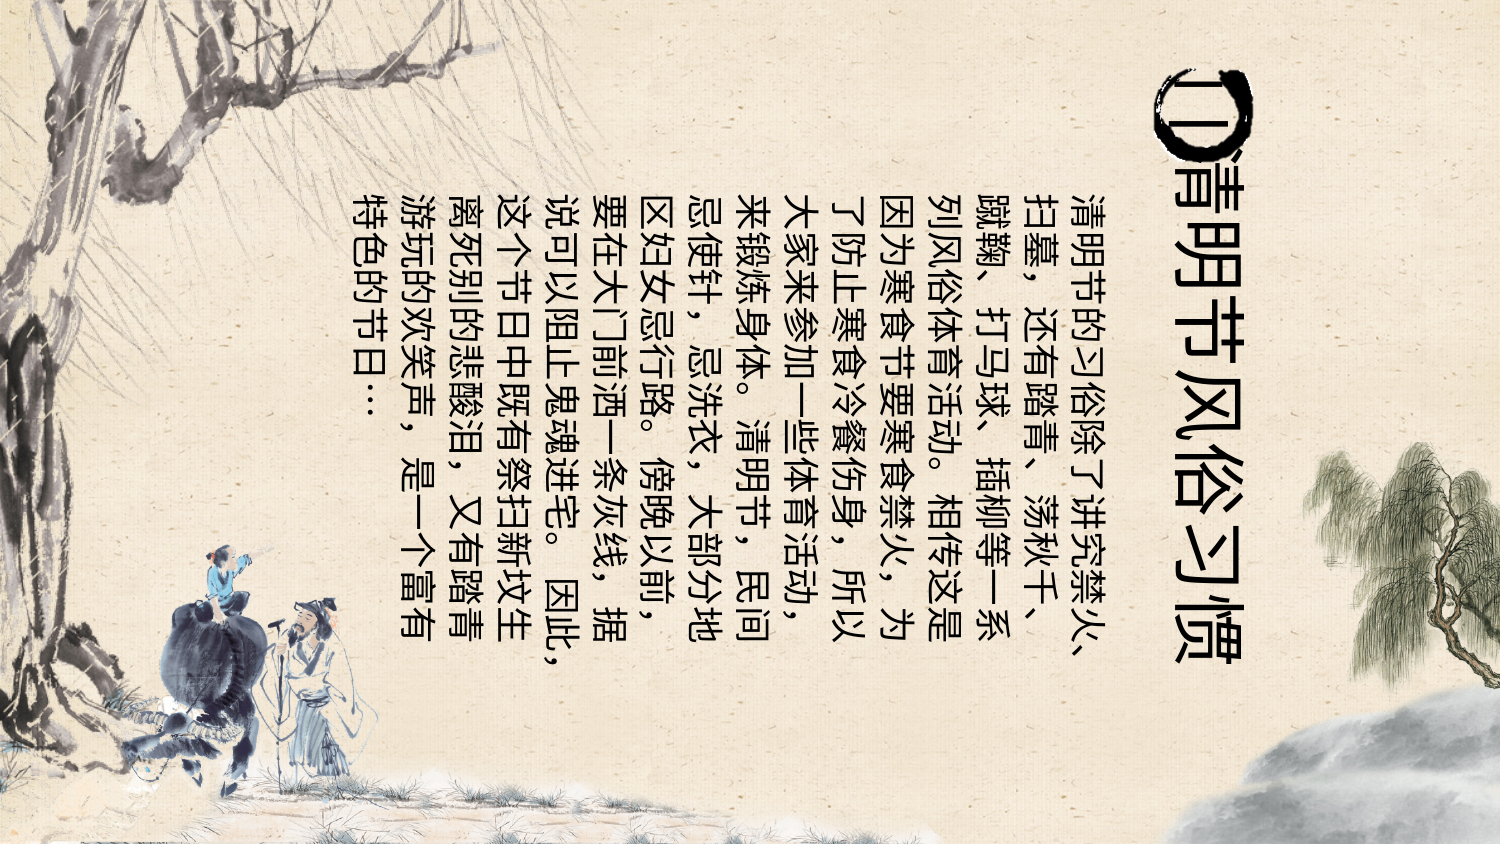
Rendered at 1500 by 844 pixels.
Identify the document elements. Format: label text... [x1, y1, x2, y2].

text_box 清明节风俗习惯 [1142, 182, 1264, 441]
picture [0, 0, 1500, 844]
text_box 清明节的习俗除了讲究禁火、扫墓，还有踏青、荡秋千、蹴鞠、打马球、插柳等一系列风俗体育活动。相传这是因为寒食节要寒食禁火，为了防止寒食冷餐伤身，所以大家来参加一些体育活动，来锻炼身体。清明节，民间忌使针，忌洗衣，大部分地区妇女忌行路。傍晚以前，要在大门前洒一条灰线，据说可以阻止鬼魂进宅。 因此，这个节日中既有祭扫新坟生离死别的悲酸泪，又有踏青游玩的欢笑声，是一个富有特色的节日… [656, 178, 1123, 670]
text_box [1142, 51, 1266, 176]
